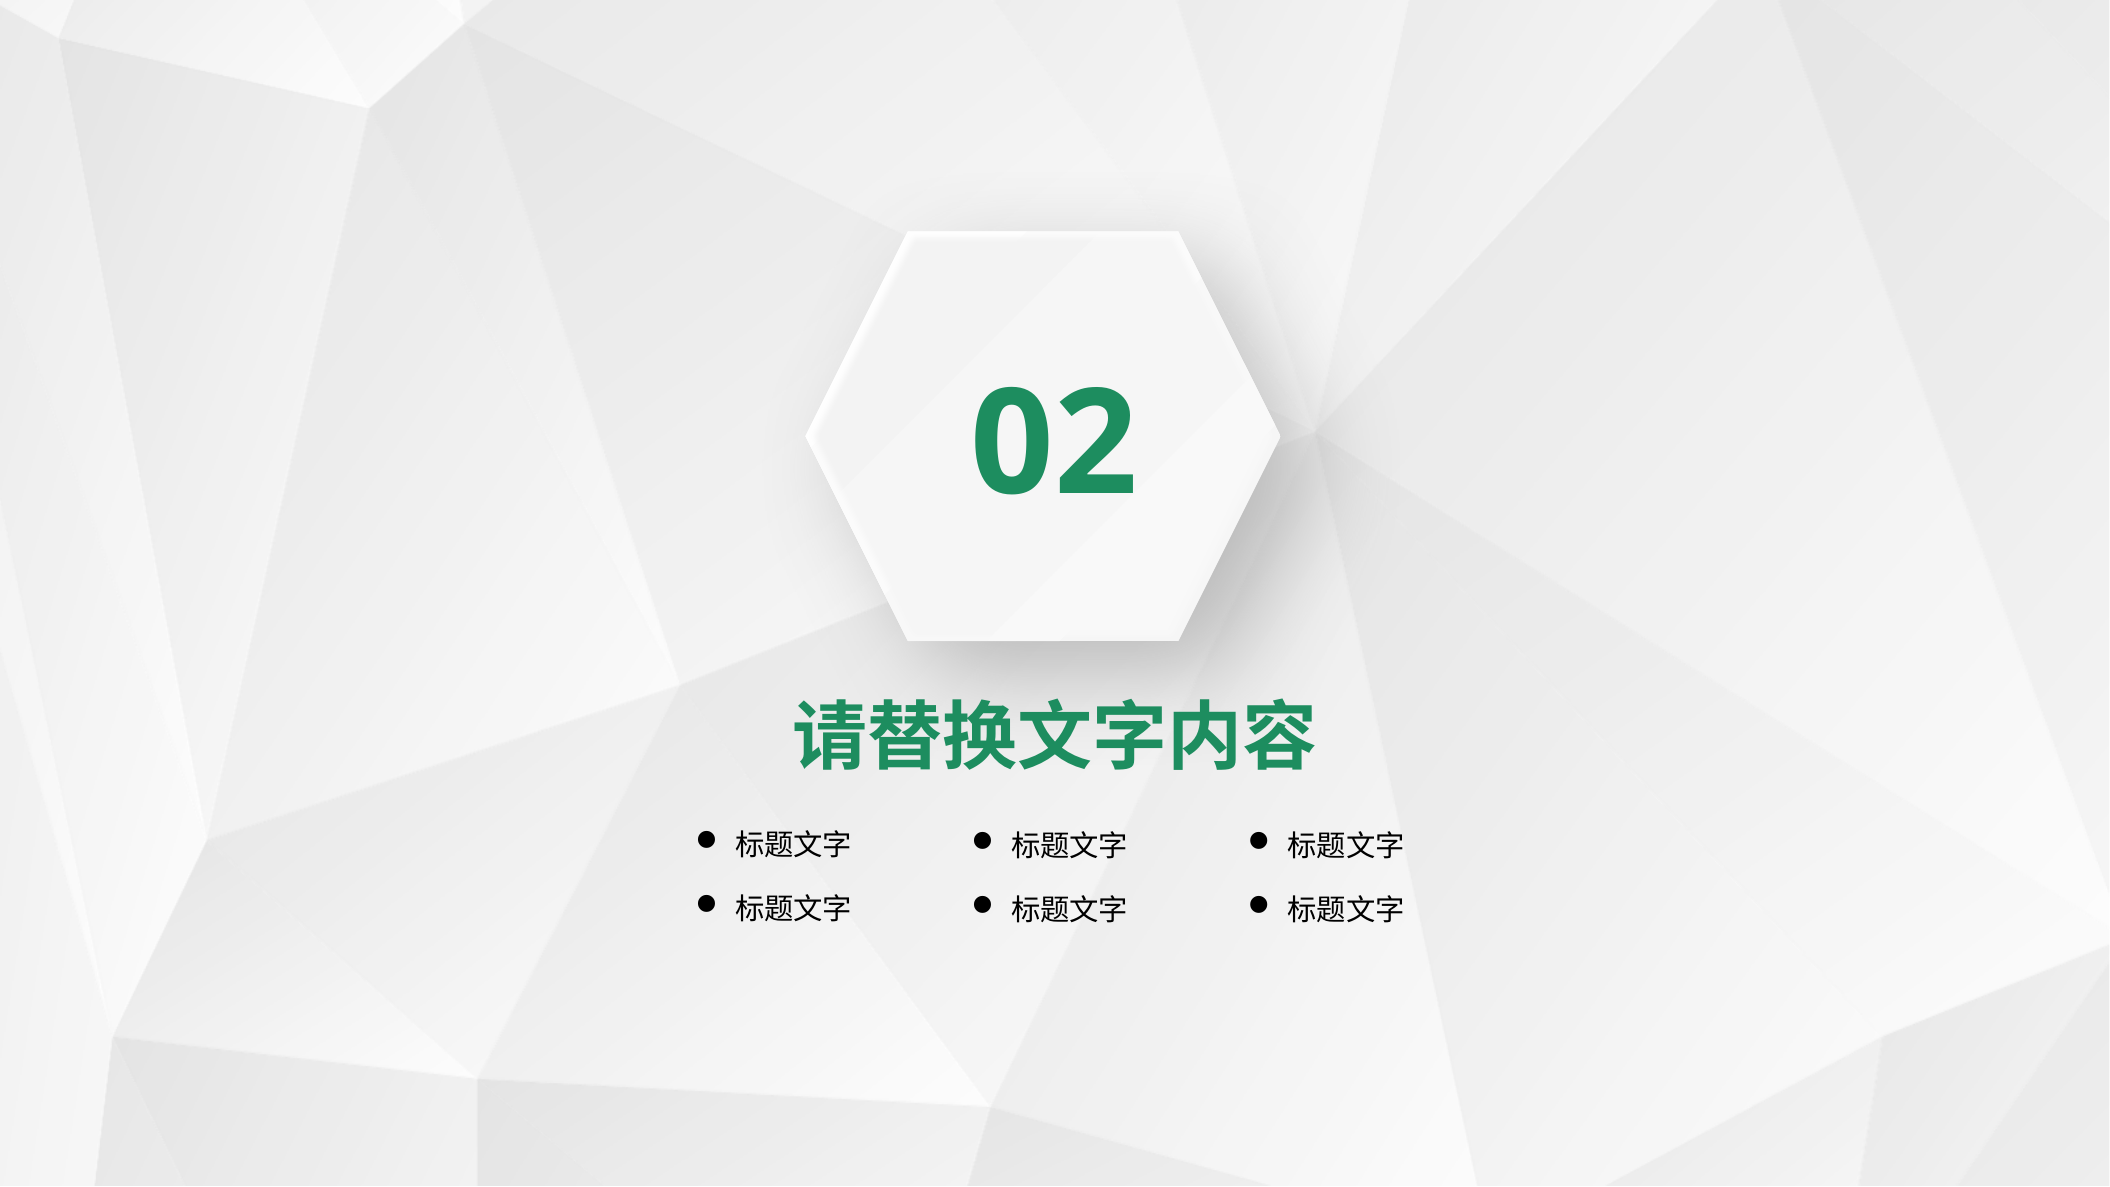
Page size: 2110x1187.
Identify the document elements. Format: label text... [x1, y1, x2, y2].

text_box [805, 231, 1281, 642]
text_box 标题文字 [695, 890, 971, 926]
text_box 标题文字 [971, 890, 1247, 927]
picture [0, 0, 2110, 1186]
text_box 标题文字 [1247, 890, 1711, 927]
text_box 标题文字 [971, 827, 1247, 863]
text_box 请替换文字内容 [777, 681, 1332, 786]
text_box 标题文字 [1247, 827, 1711, 863]
text_box 标题文字 [695, 826, 1159, 862]
